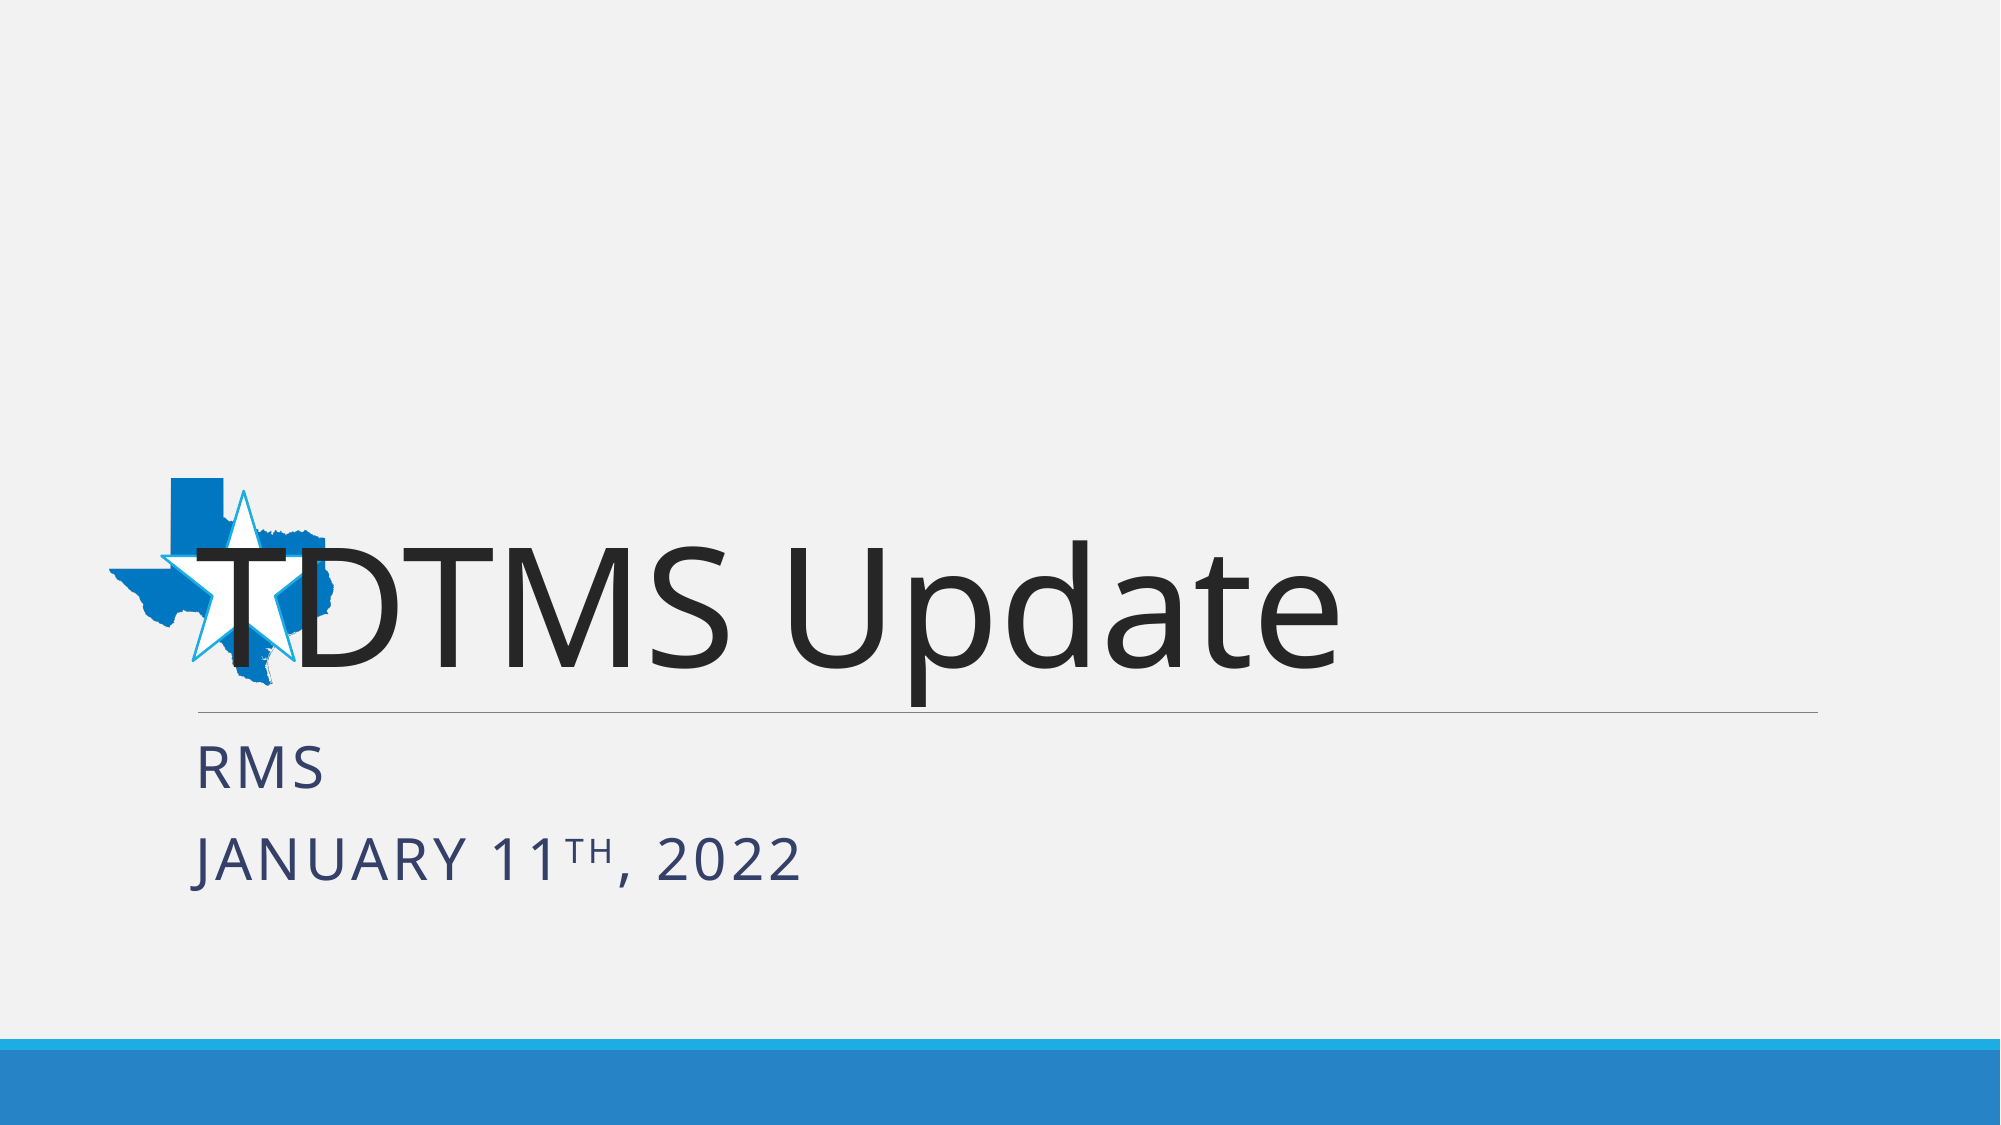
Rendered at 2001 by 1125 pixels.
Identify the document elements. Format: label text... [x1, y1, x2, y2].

subtitle RMS January 11th, 2022 [180, 730, 1831, 919]
title TDTMS Update [180, 124, 1830, 710]
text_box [109, 478, 334, 687]
